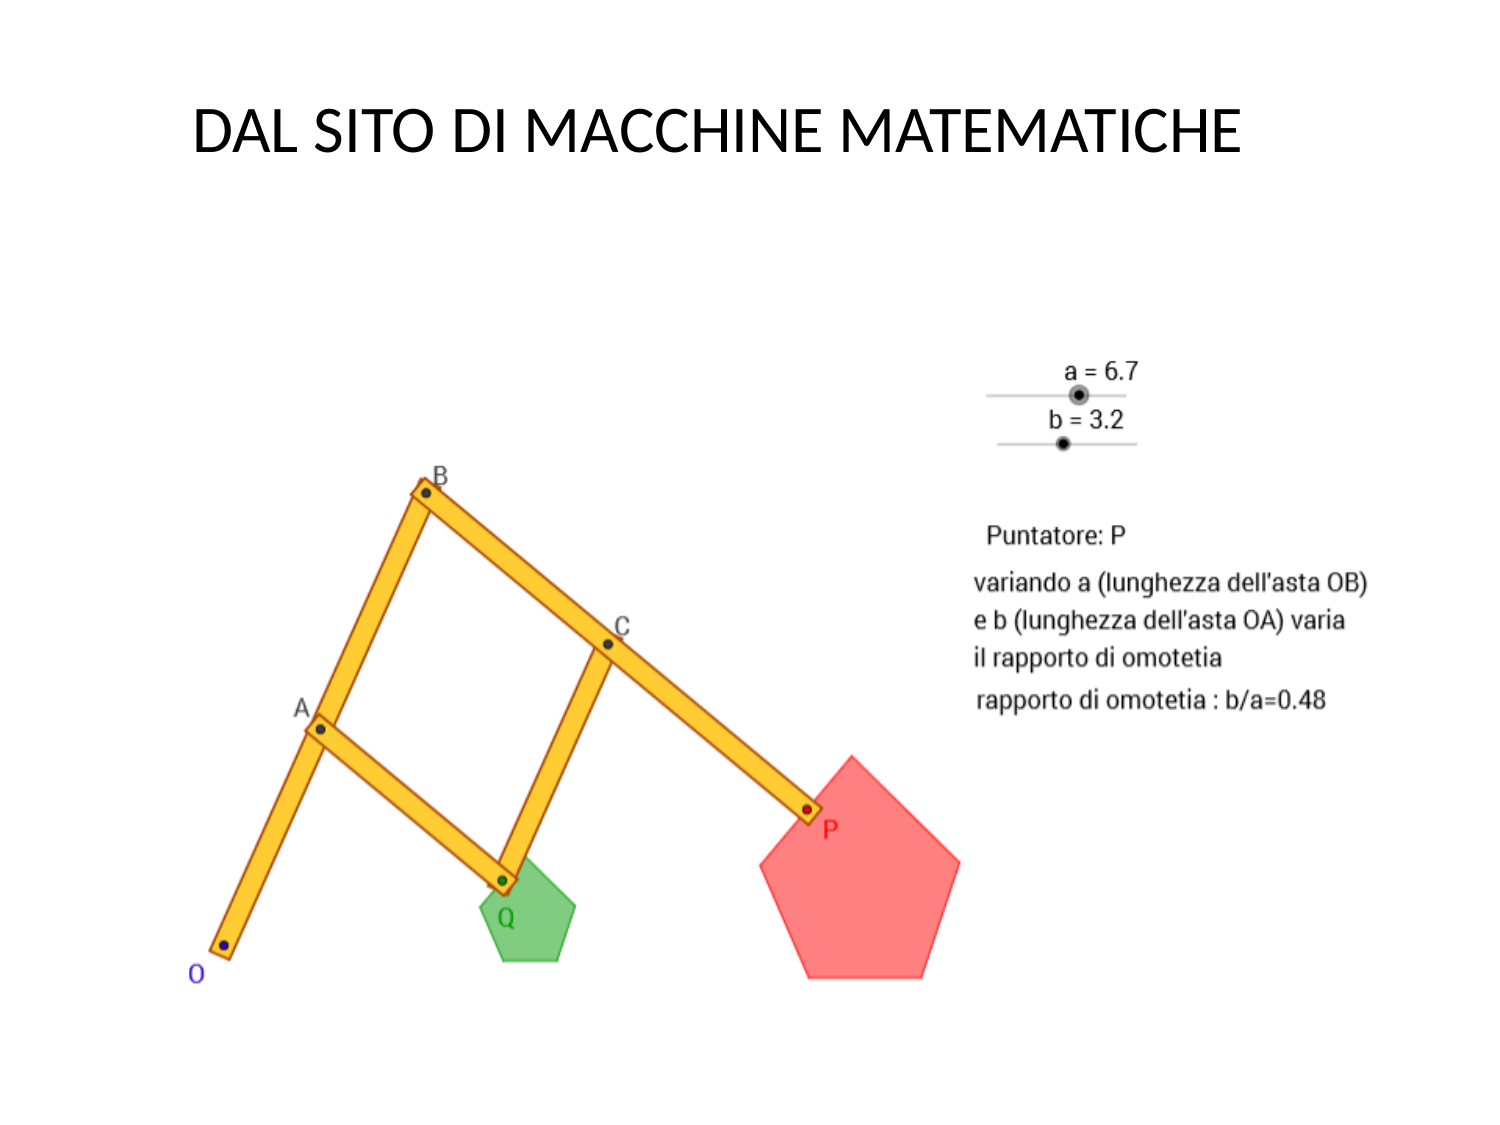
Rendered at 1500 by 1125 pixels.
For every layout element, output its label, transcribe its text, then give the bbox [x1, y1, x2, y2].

text_box DAL SITO DI MACCHINE MATEMATICHE [177, 78, 1259, 218]
picture [88, 337, 1444, 1104]
